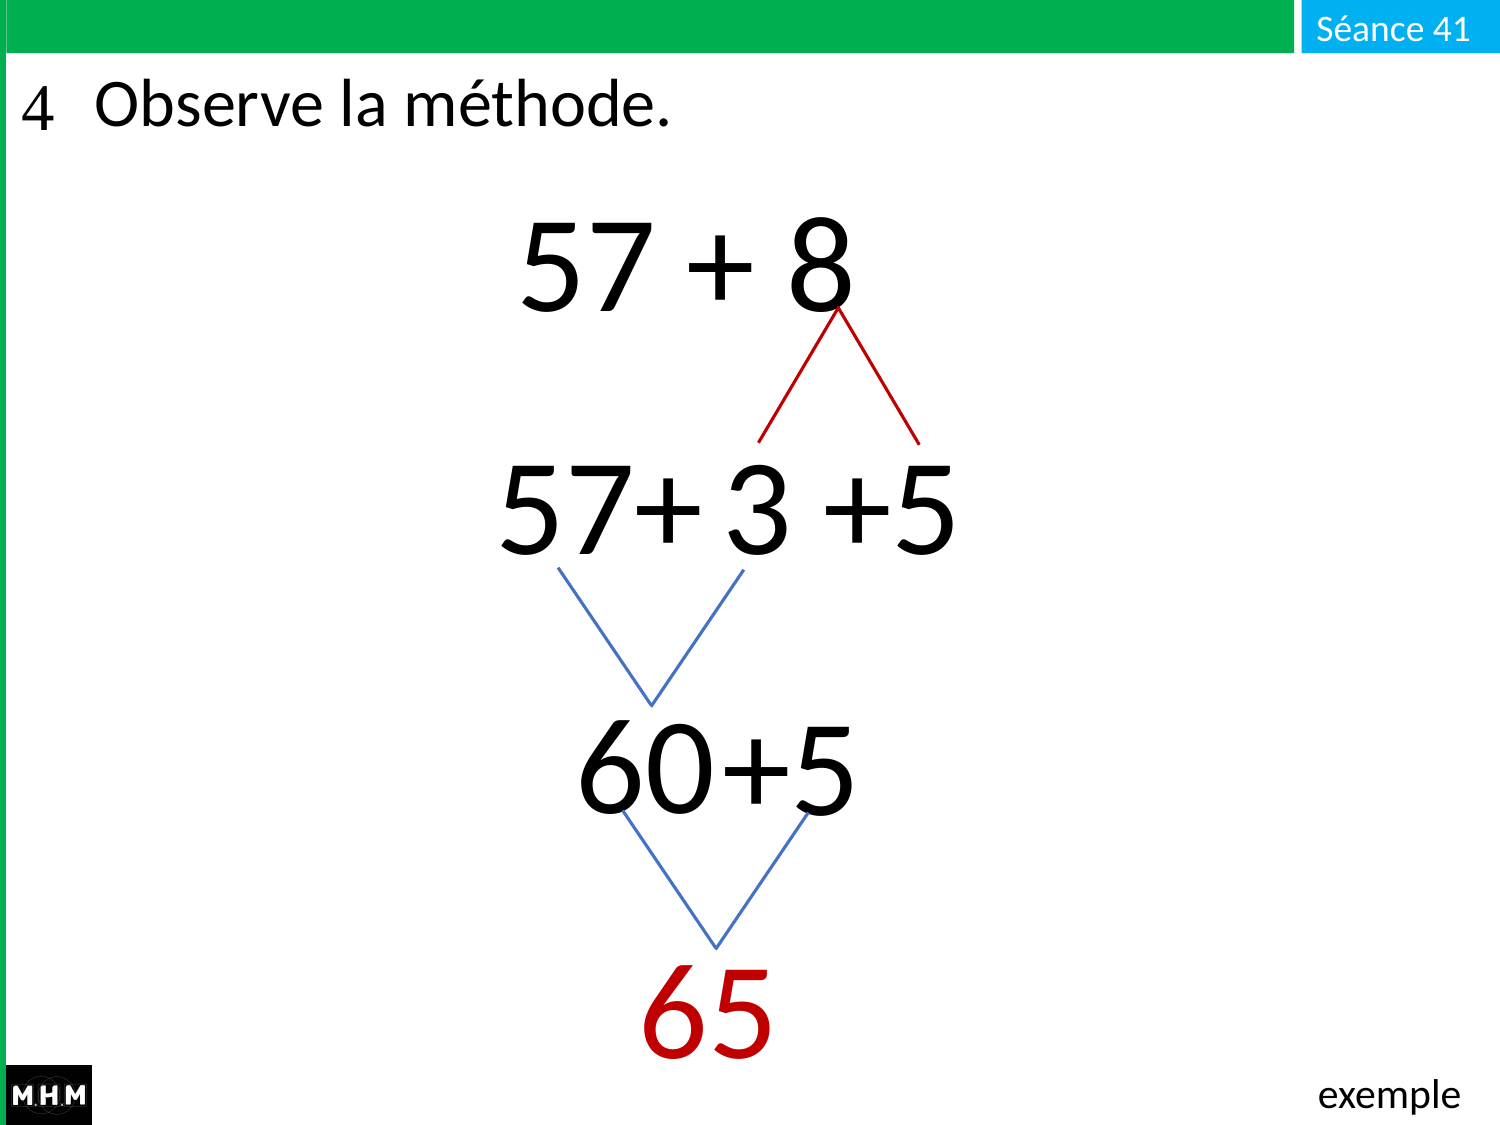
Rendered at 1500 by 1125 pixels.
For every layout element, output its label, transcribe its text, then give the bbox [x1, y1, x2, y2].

text_box 57 + 8 [480, 166, 924, 346]
list exemple [1279, 1064, 1500, 1125]
text_box 57+ [480, 409, 765, 590]
text_box +5 [707, 670, 981, 850]
text_box 3 +5 [765, 409, 1171, 590]
title Observe la méthode. [79, 60, 1374, 150]
text_box 65 [624, 914, 845, 1094]
text_box 60 [560, 707, 707, 849]
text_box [758, 306, 920, 445]
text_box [558, 567, 744, 707]
picture [6, 1065, 92, 1125]
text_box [622, 810, 809, 950]
